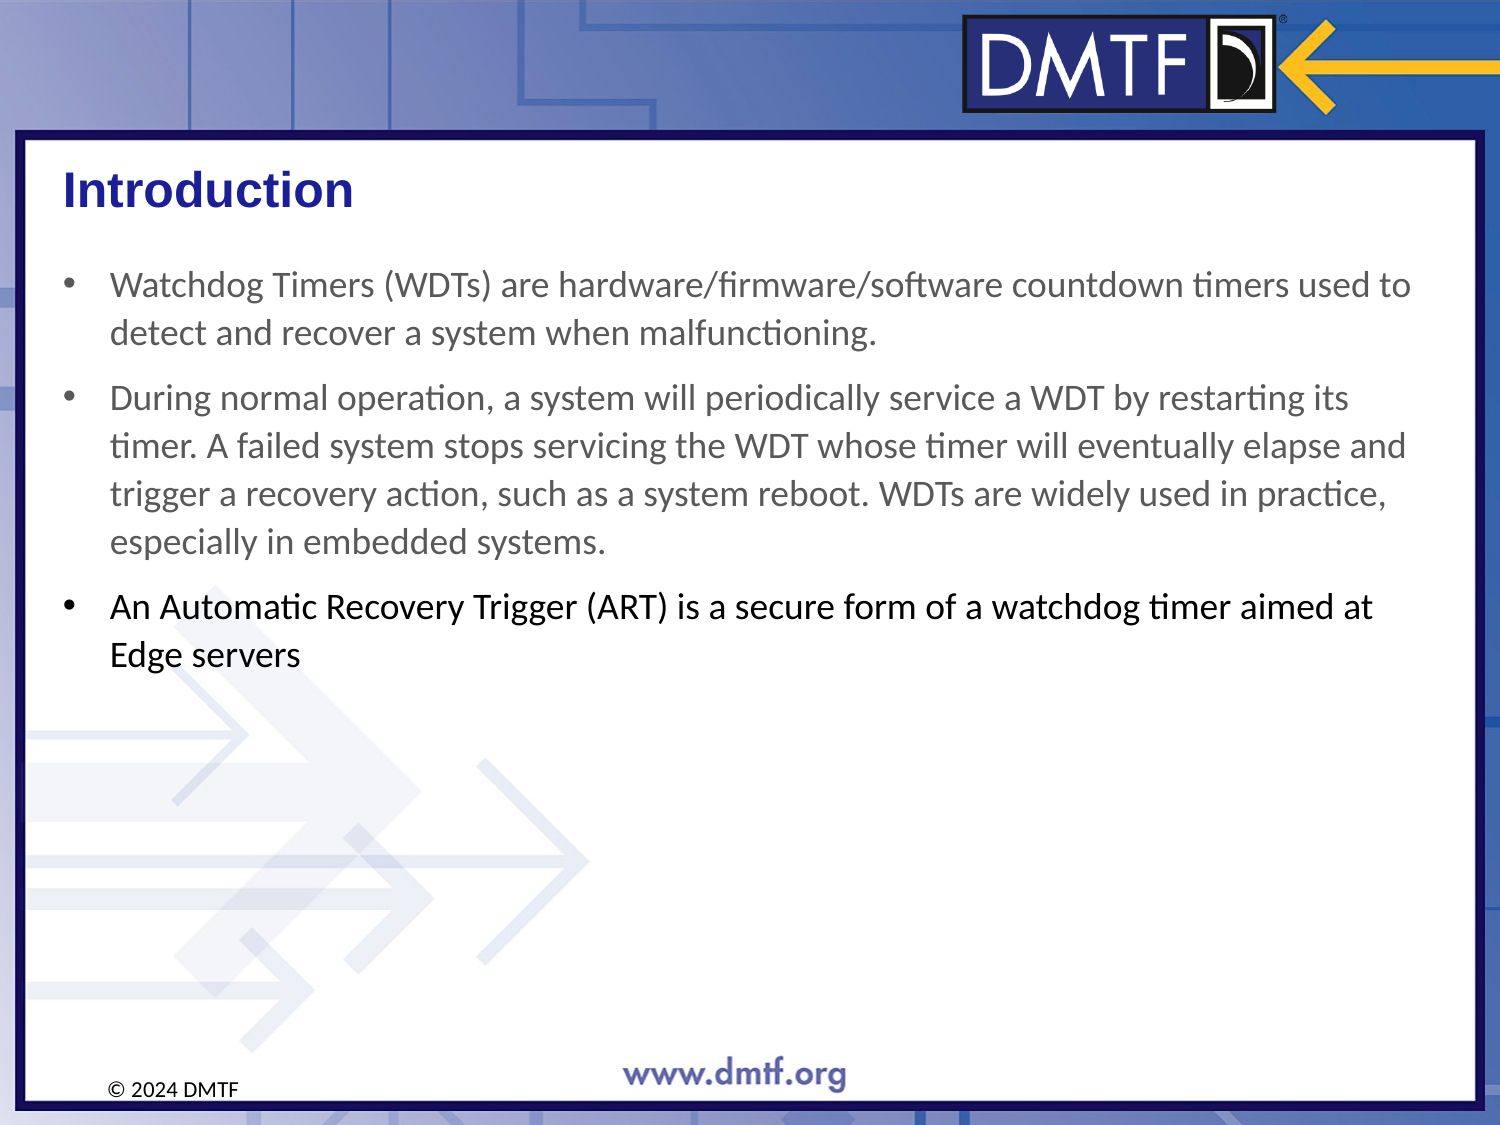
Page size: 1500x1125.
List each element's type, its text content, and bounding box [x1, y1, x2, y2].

picture [0, 0, 1500, 1125]
title Introduction [62, 157, 859, 219]
list Watchdog Timers (WDTs) are hardware/firmware/software countdown timers used to detect and recover a system when malfunctioning. During normal operation, a system will periodically service a WDT by restarting its timer. A failed system stops servicing the WDT whose timer will eventually elapse and trigger a recovery action, such as a system reboot. WDTs are widely used in practice, especially in embedded systems. An Automatic Recovery Trigger (ART) is a secure form of a watchdog timer aimed at Edge servers [62, 256, 1437, 895]
text_box © 2024 DMTF [92, 1067, 407, 1110]
